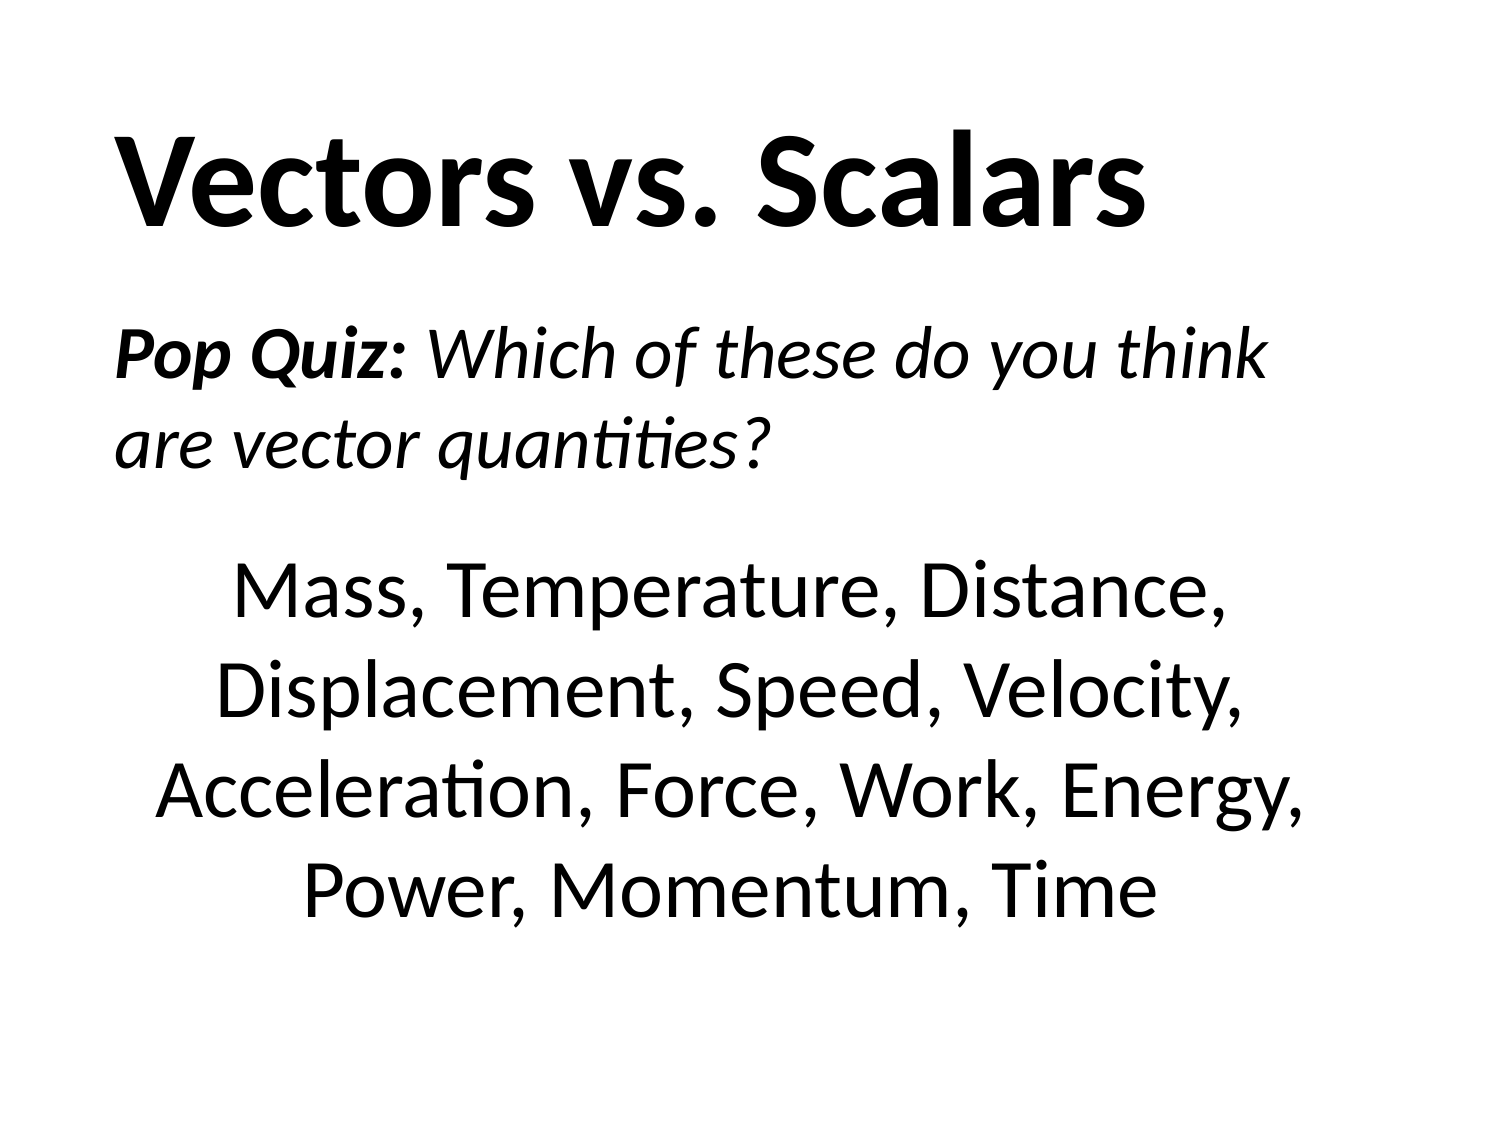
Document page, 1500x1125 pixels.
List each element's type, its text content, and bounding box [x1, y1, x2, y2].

text_box Vectors vs. Scalars Pop Quiz: Which of these do you think are vector quantities? Mass, Temperature, Distance, Displacement, Speed, Velocity, Acceleration, Force, Work, Energy, Power, Momentum, Time [99, 81, 1363, 942]
